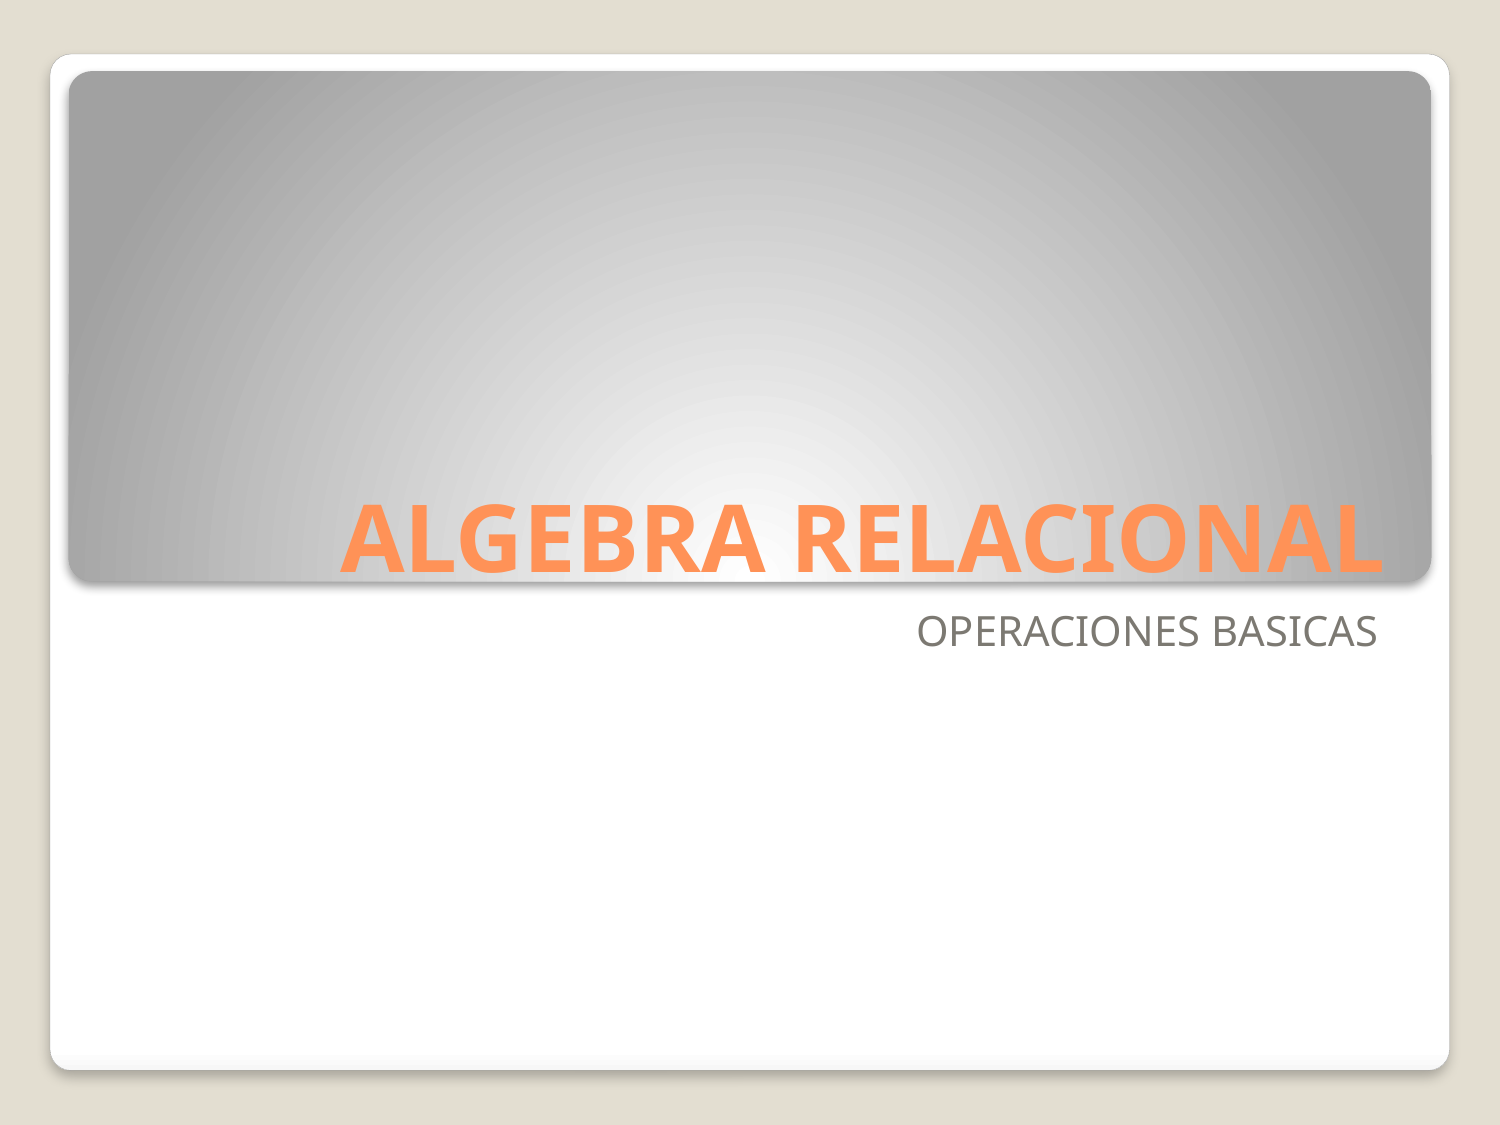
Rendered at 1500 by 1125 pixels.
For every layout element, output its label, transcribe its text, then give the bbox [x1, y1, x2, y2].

subtitle OPERACIONES BASICAS [118, 604, 1394, 755]
title ALGEBRA RELACIONAL [118, 298, 1394, 599]
